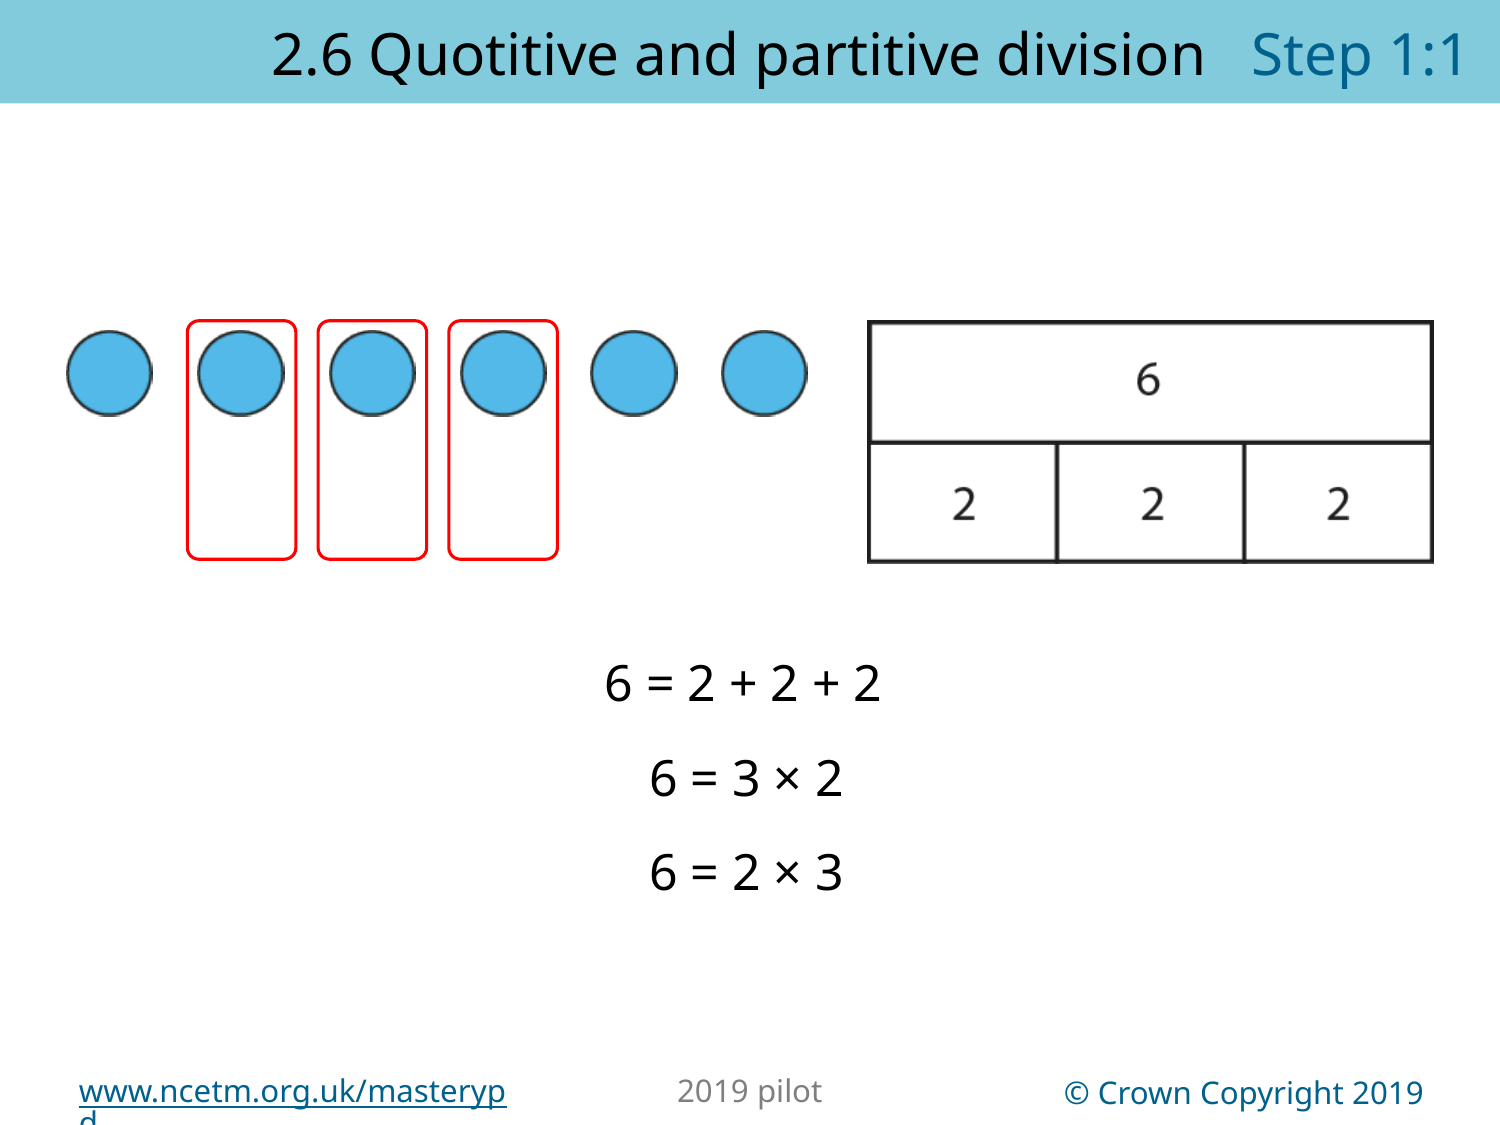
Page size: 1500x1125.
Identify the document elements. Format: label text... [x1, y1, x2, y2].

text_box 6 = 3 × 2 [634, 738, 859, 814]
text_box [448, 320, 558, 560]
text_box 6 = 2 + 2 + 2 [590, 644, 910, 719]
picture [65, 329, 153, 417]
picture [590, 329, 678, 417]
picture [721, 329, 809, 417]
picture [197, 329, 285, 417]
picture [867, 320, 1435, 564]
text_box [187, 320, 296, 560]
text_box 6 = 2 × 3 [634, 833, 859, 908]
picture [328, 329, 416, 417]
picture [460, 329, 548, 417]
list 2.6 Quotitive and partitive division Step 1:1 [0, 0, 1500, 104]
text_box [318, 320, 427, 560]
